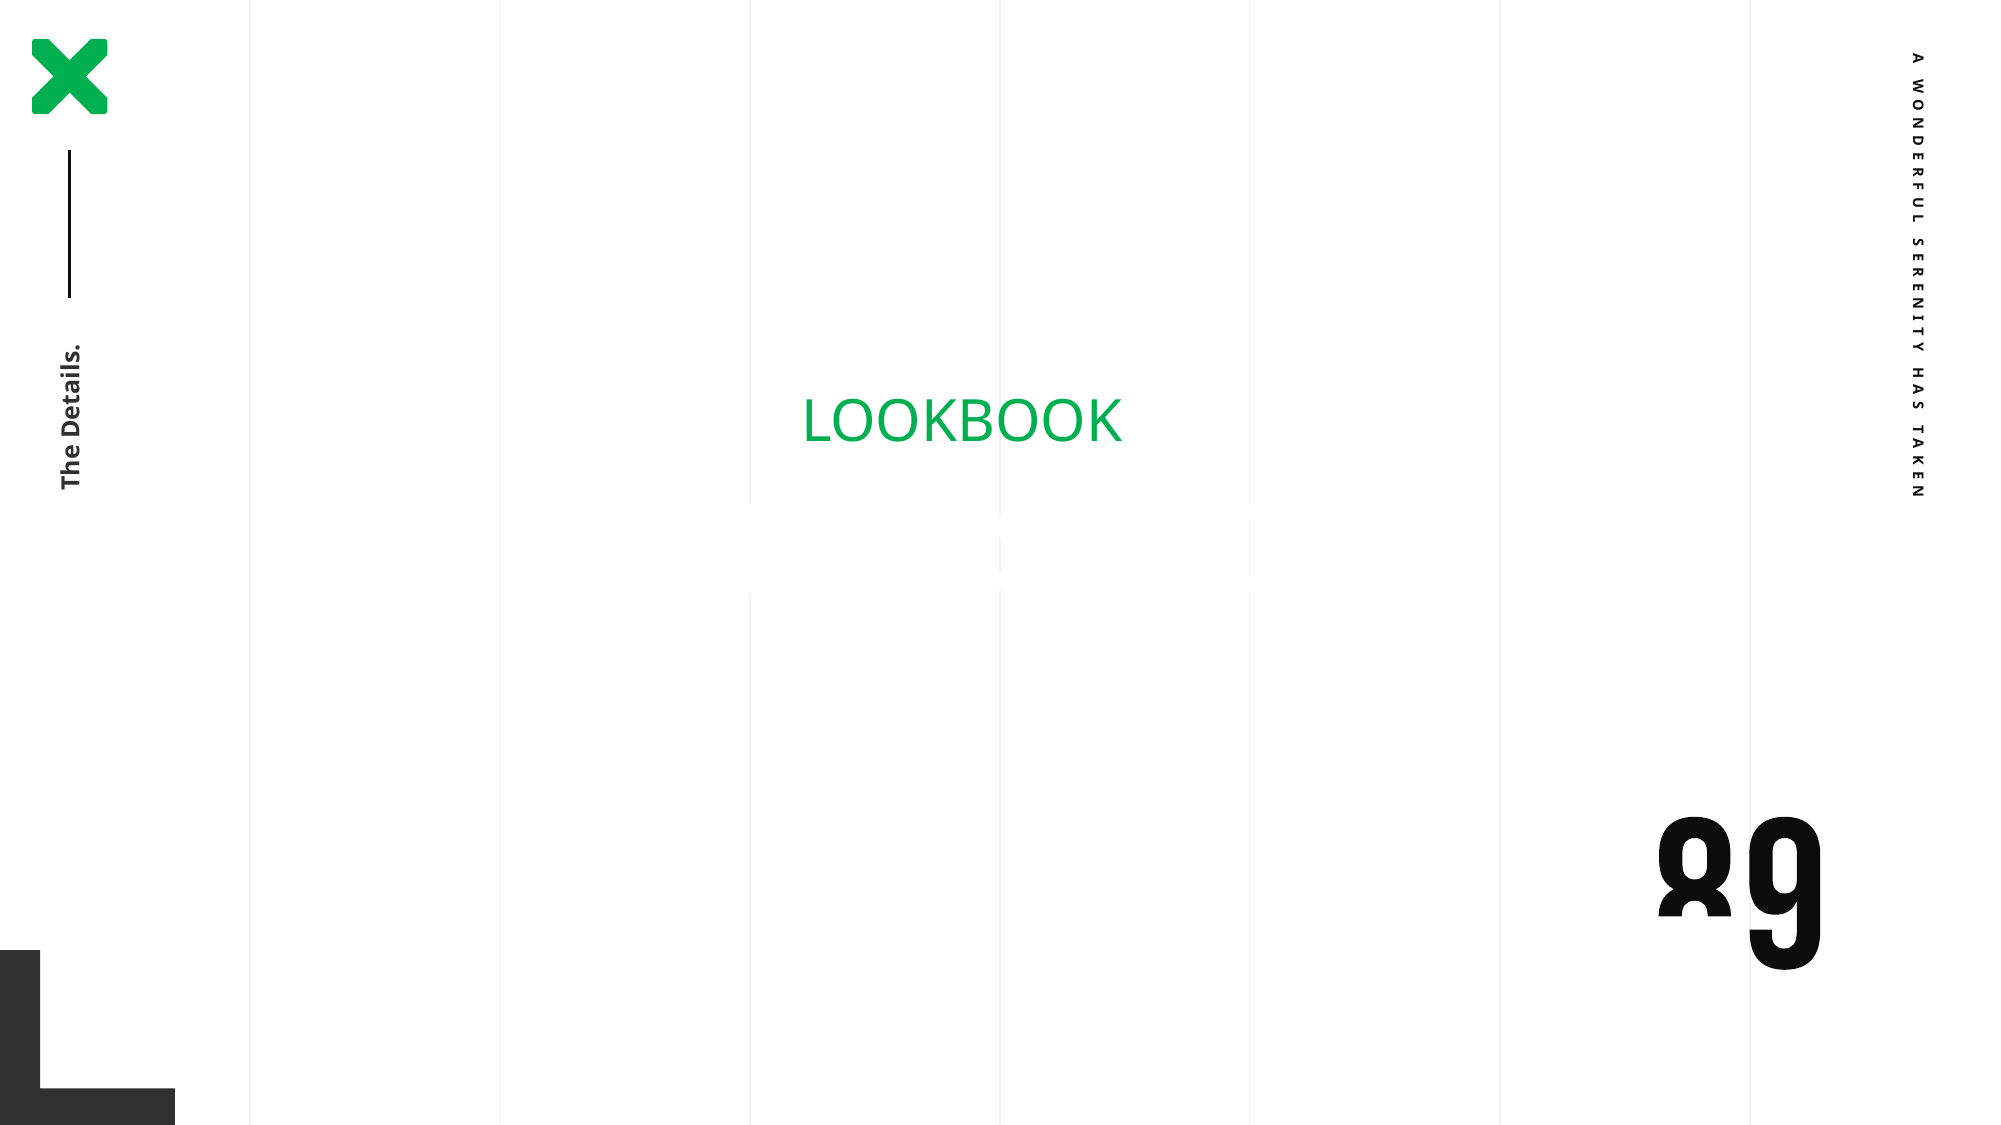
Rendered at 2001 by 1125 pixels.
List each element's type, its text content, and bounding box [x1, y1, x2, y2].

text_box [31, 37, 109, 116]
text_box [0, 949, 176, 1125]
picture [152, 0, 1868, 1017]
text_box The Details. [47, 162, 92, 506]
text_box A WONDERFUL SERENITY HAS TAKEN [1902, 38, 1944, 536]
